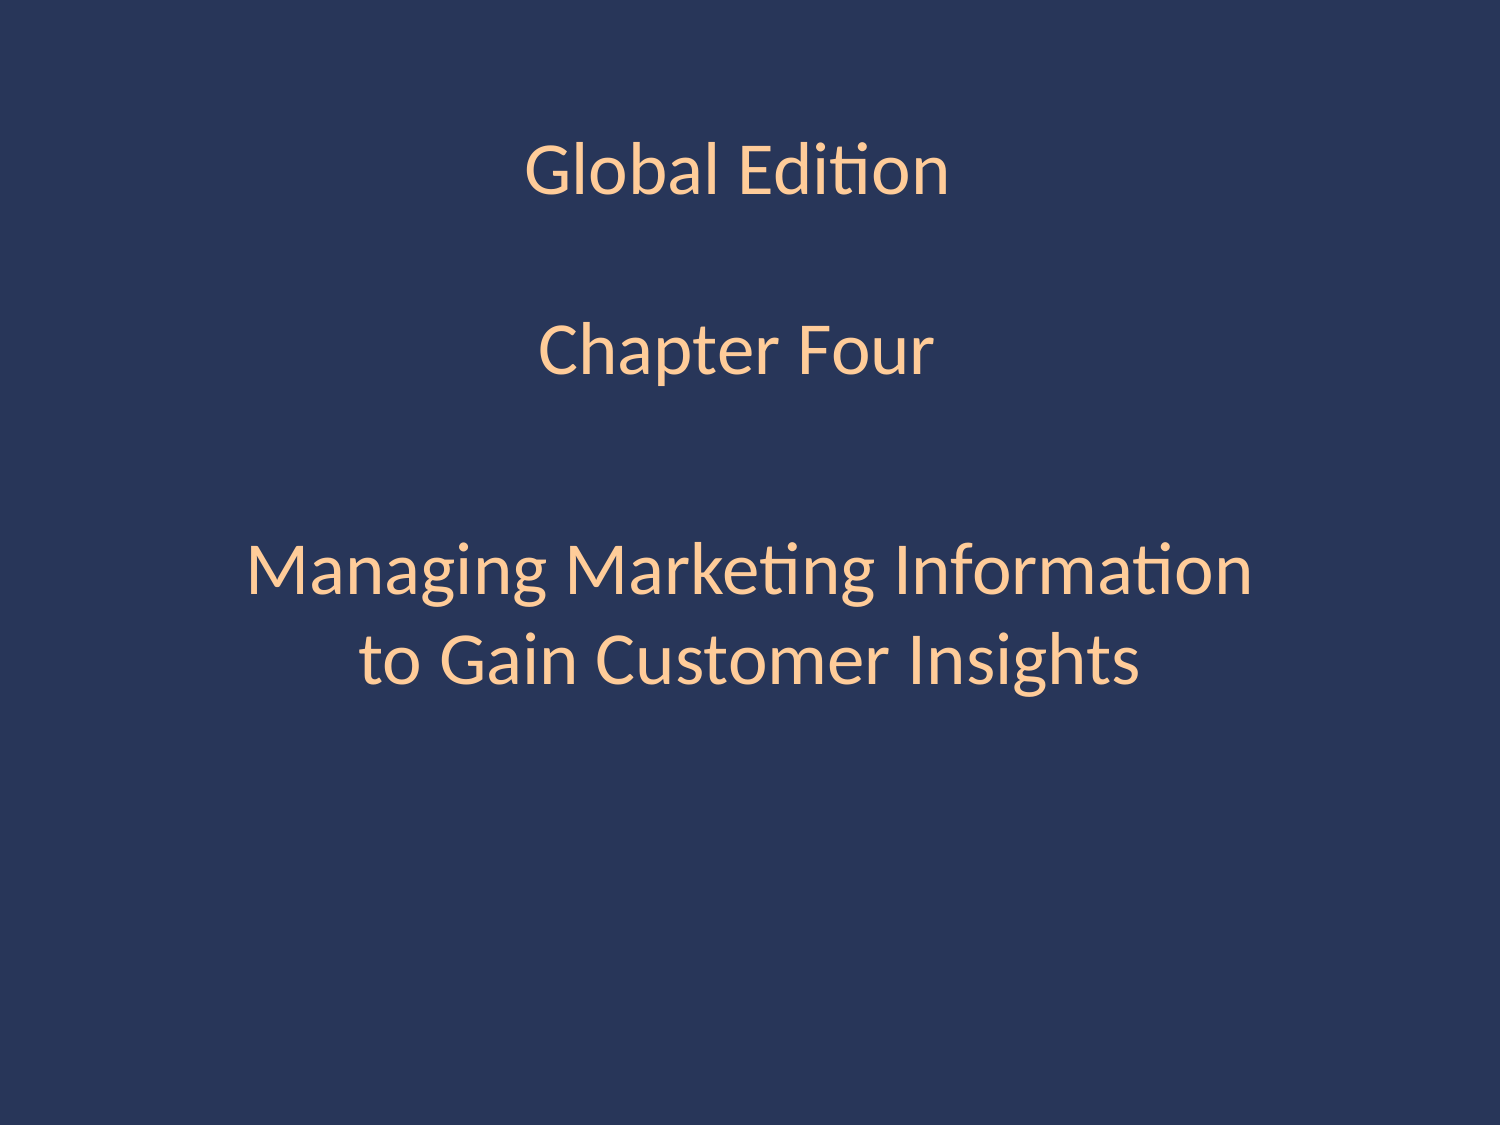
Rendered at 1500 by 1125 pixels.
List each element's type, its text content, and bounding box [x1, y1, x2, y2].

subtitle Managing Marketing Information to Gain Customer Insights [225, 512, 1275, 800]
title Global Edition Chapter Four [150, 133, 1325, 375]
